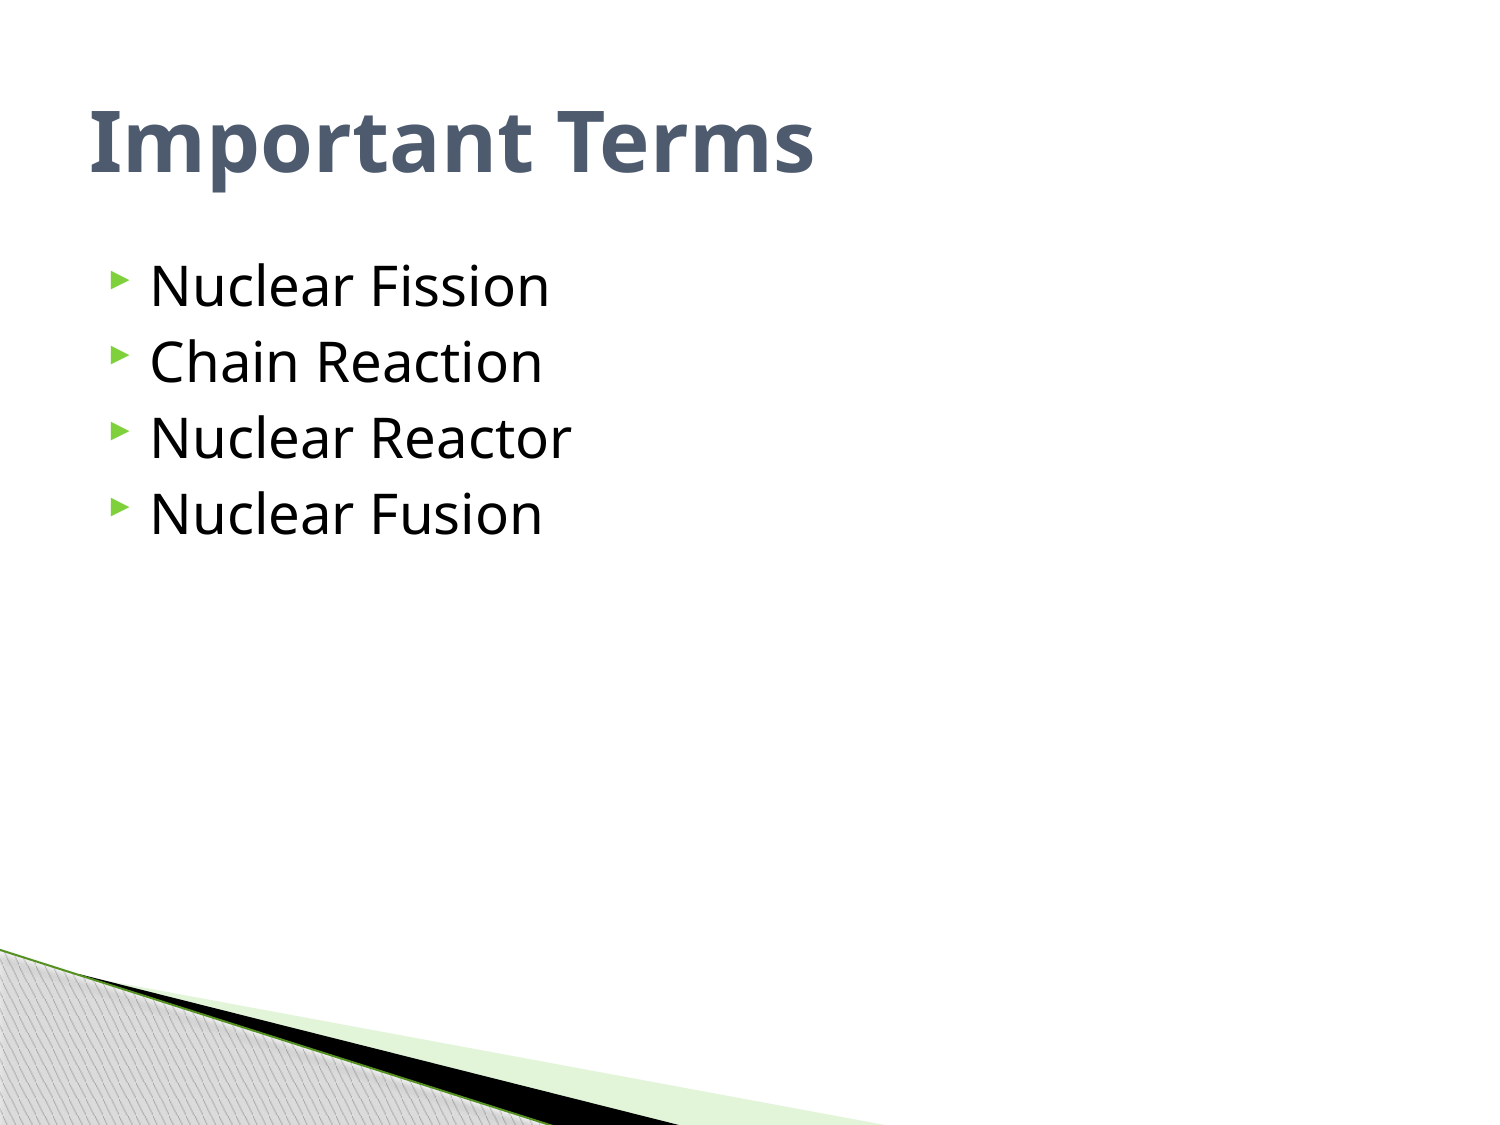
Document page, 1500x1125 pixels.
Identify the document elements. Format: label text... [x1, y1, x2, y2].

title Important Terms [75, 45, 1425, 233]
list Nuclear Fission Chain Reaction Nuclear Reactor Nuclear Fusion [75, 243, 1425, 986]
